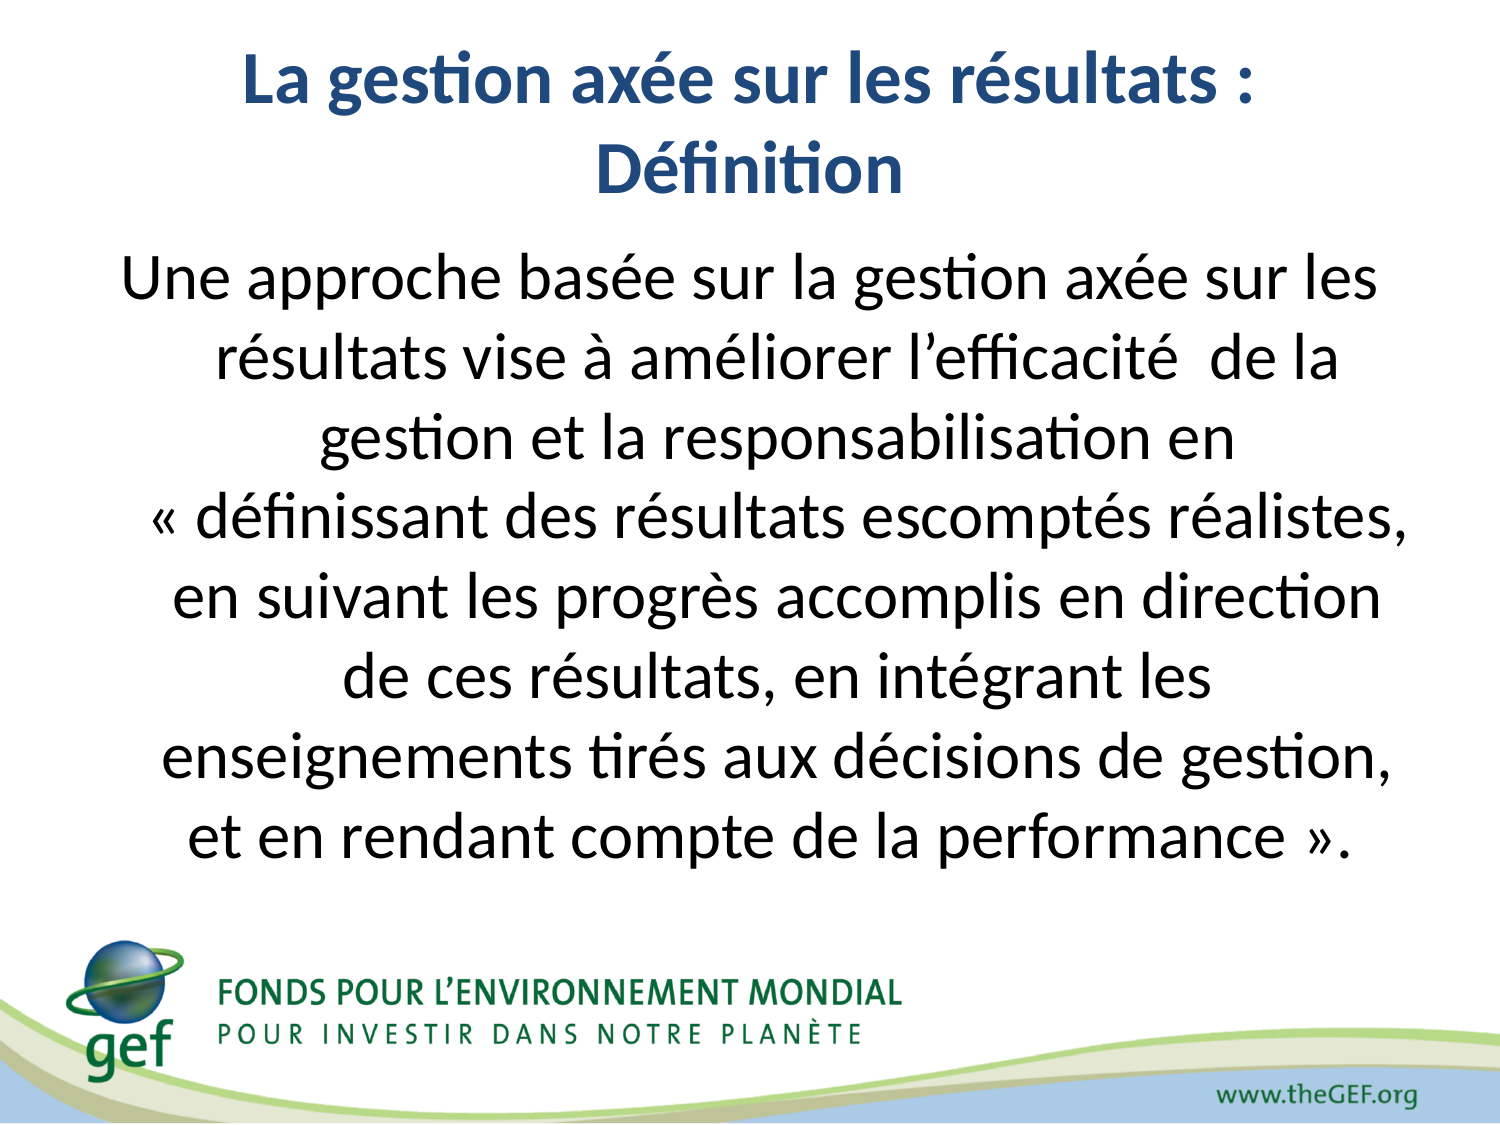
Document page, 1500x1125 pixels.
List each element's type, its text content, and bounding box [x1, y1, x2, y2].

list Une approche basée sur la gestion axée sur les résultats vise à améliorer l’efficacité de la gestion et la responsabilisation en « définissant des résultats escomptés réalistes, en suivant les progrès accomplis en direction de ces résultats, en intégrant les enseignements tirés aux décisions de gestion, et en rendant compte de la performance ». [74, 224, 1426, 938]
title La gestion axée sur les résultats : Définition [74, 24, 1426, 213]
picture [0, 912, 1500, 1125]
